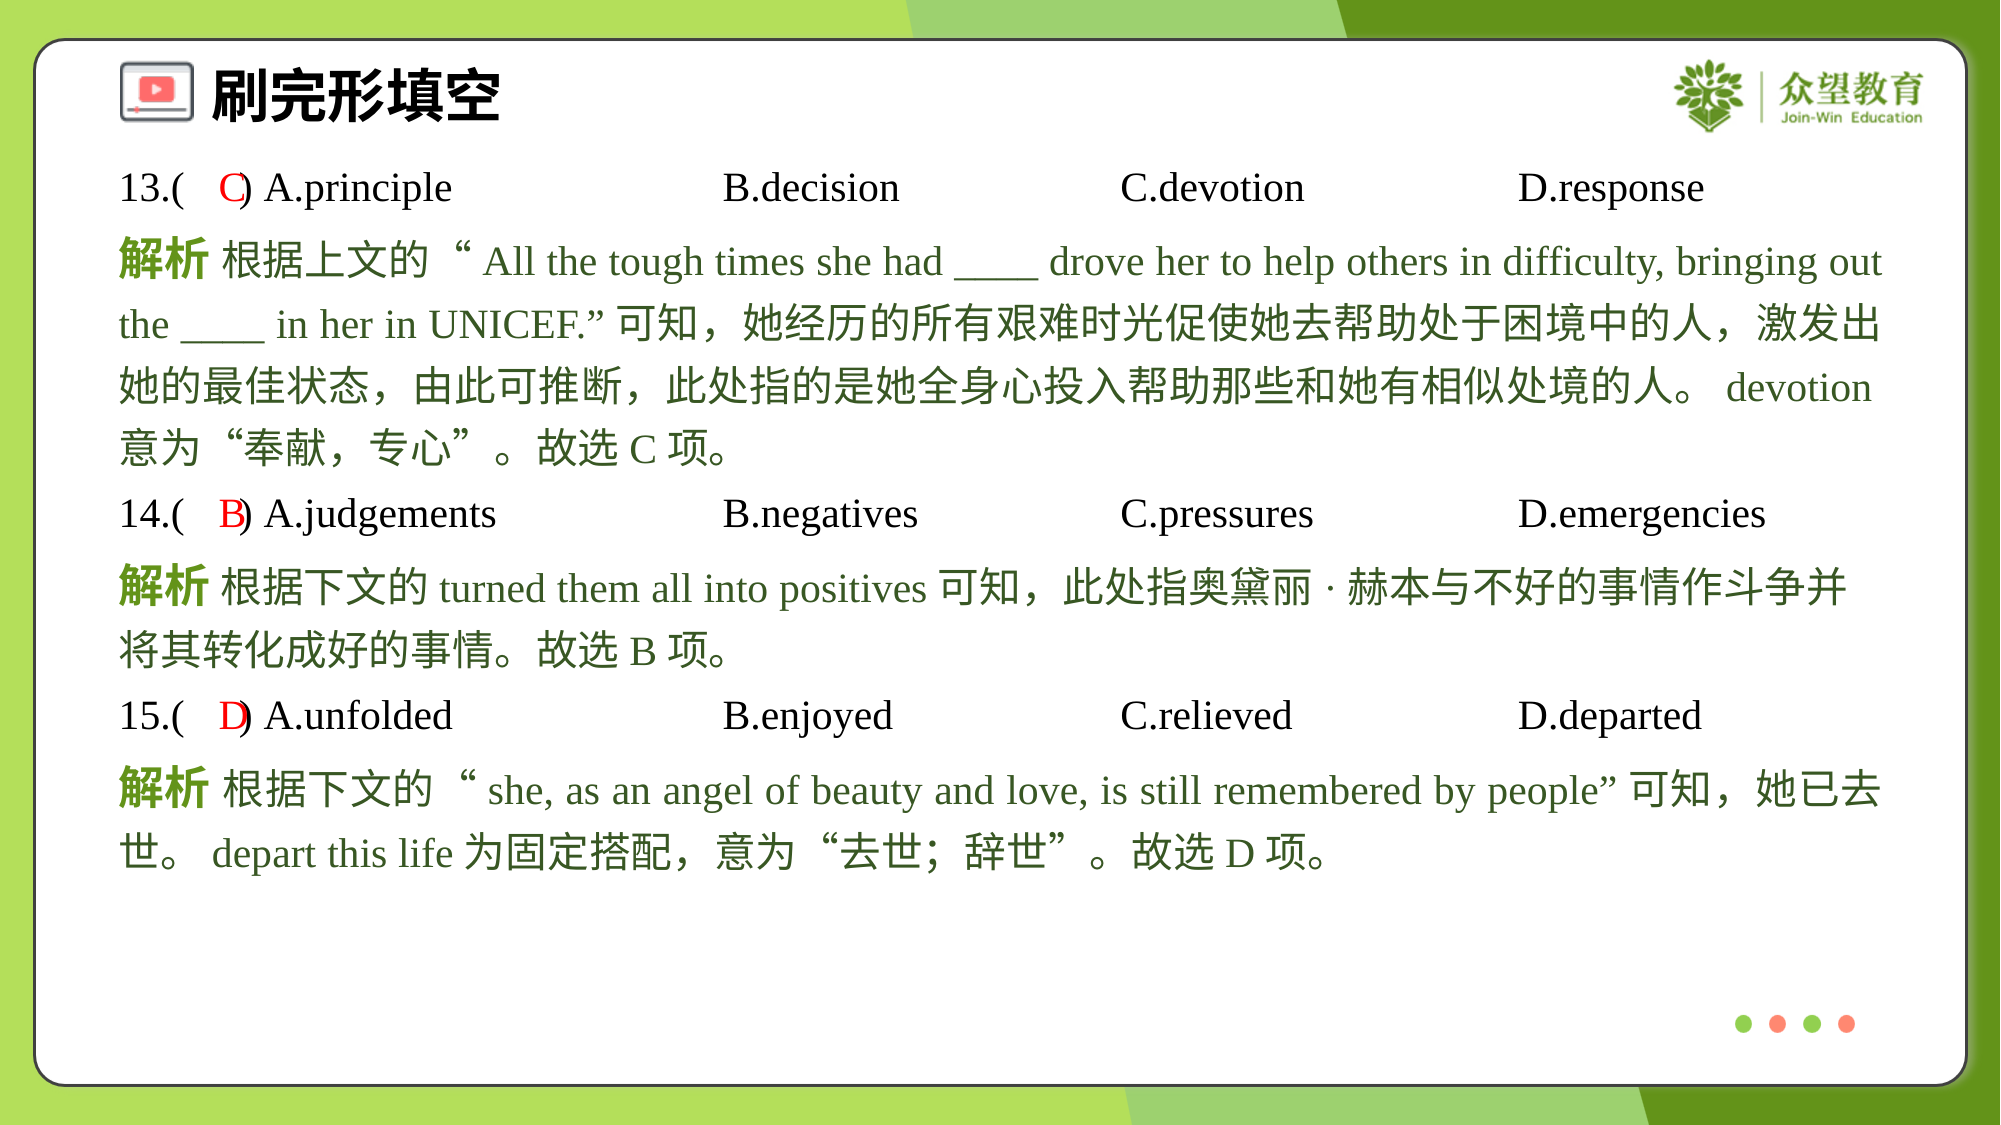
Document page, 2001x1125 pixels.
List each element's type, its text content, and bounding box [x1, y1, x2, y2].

text_box 解析 根据上文的“All the tough times she had ____ drove her to help others in difficulty, bringing out the ____ in her in UNICEF.”可知，她经历的所有艰难时光促使她去帮助处于困境中的人，激发出她的最佳状态，由此可推断，此处指的是她全身心投入帮助那些和她有相似处境的人。devotion意为“奉献，专心”。故选C项。 [118, 215, 1883, 468]
text_box D [213, 675, 254, 733]
text_box 14.( ) A.judgements B.negatives C.pressures D.emergencies [118, 473, 213, 531]
text_box B [213, 473, 252, 531]
text_box C [213, 146, 252, 205]
text_box 解析 根据下文的turned them all into positives可知，此处指奥黛丽·赫本与不好的事情作斗争并将其转化成好的事情。故选B项。 [118, 542, 1883, 670]
text_box 13.( ) A.principle B.decision C.devotion D.response [252, 146, 1883, 204]
text_box 14.( ) A.judgements B.negatives C.pressures D.emergencies [252, 473, 1883, 531]
text_box 15.( ) A.unfolded B.enjoyed C.relieved D.departed [118, 675, 213, 733]
text_box 15.( ) A.unfolded B.enjoyed C.relieved D.departed [254, 675, 1883, 733]
text_box 解析 根据下文的“she, as an angel of beauty and love, is still remembered by people”可知，她已去世。depart this life为固定搭配，意为“去世；辞世”。故选D项。 [118, 744, 1883, 871]
picture [0, 0, 2000, 1125]
text_box 13.( ) A.principle B.decision C.devotion D.response [118, 146, 213, 204]
